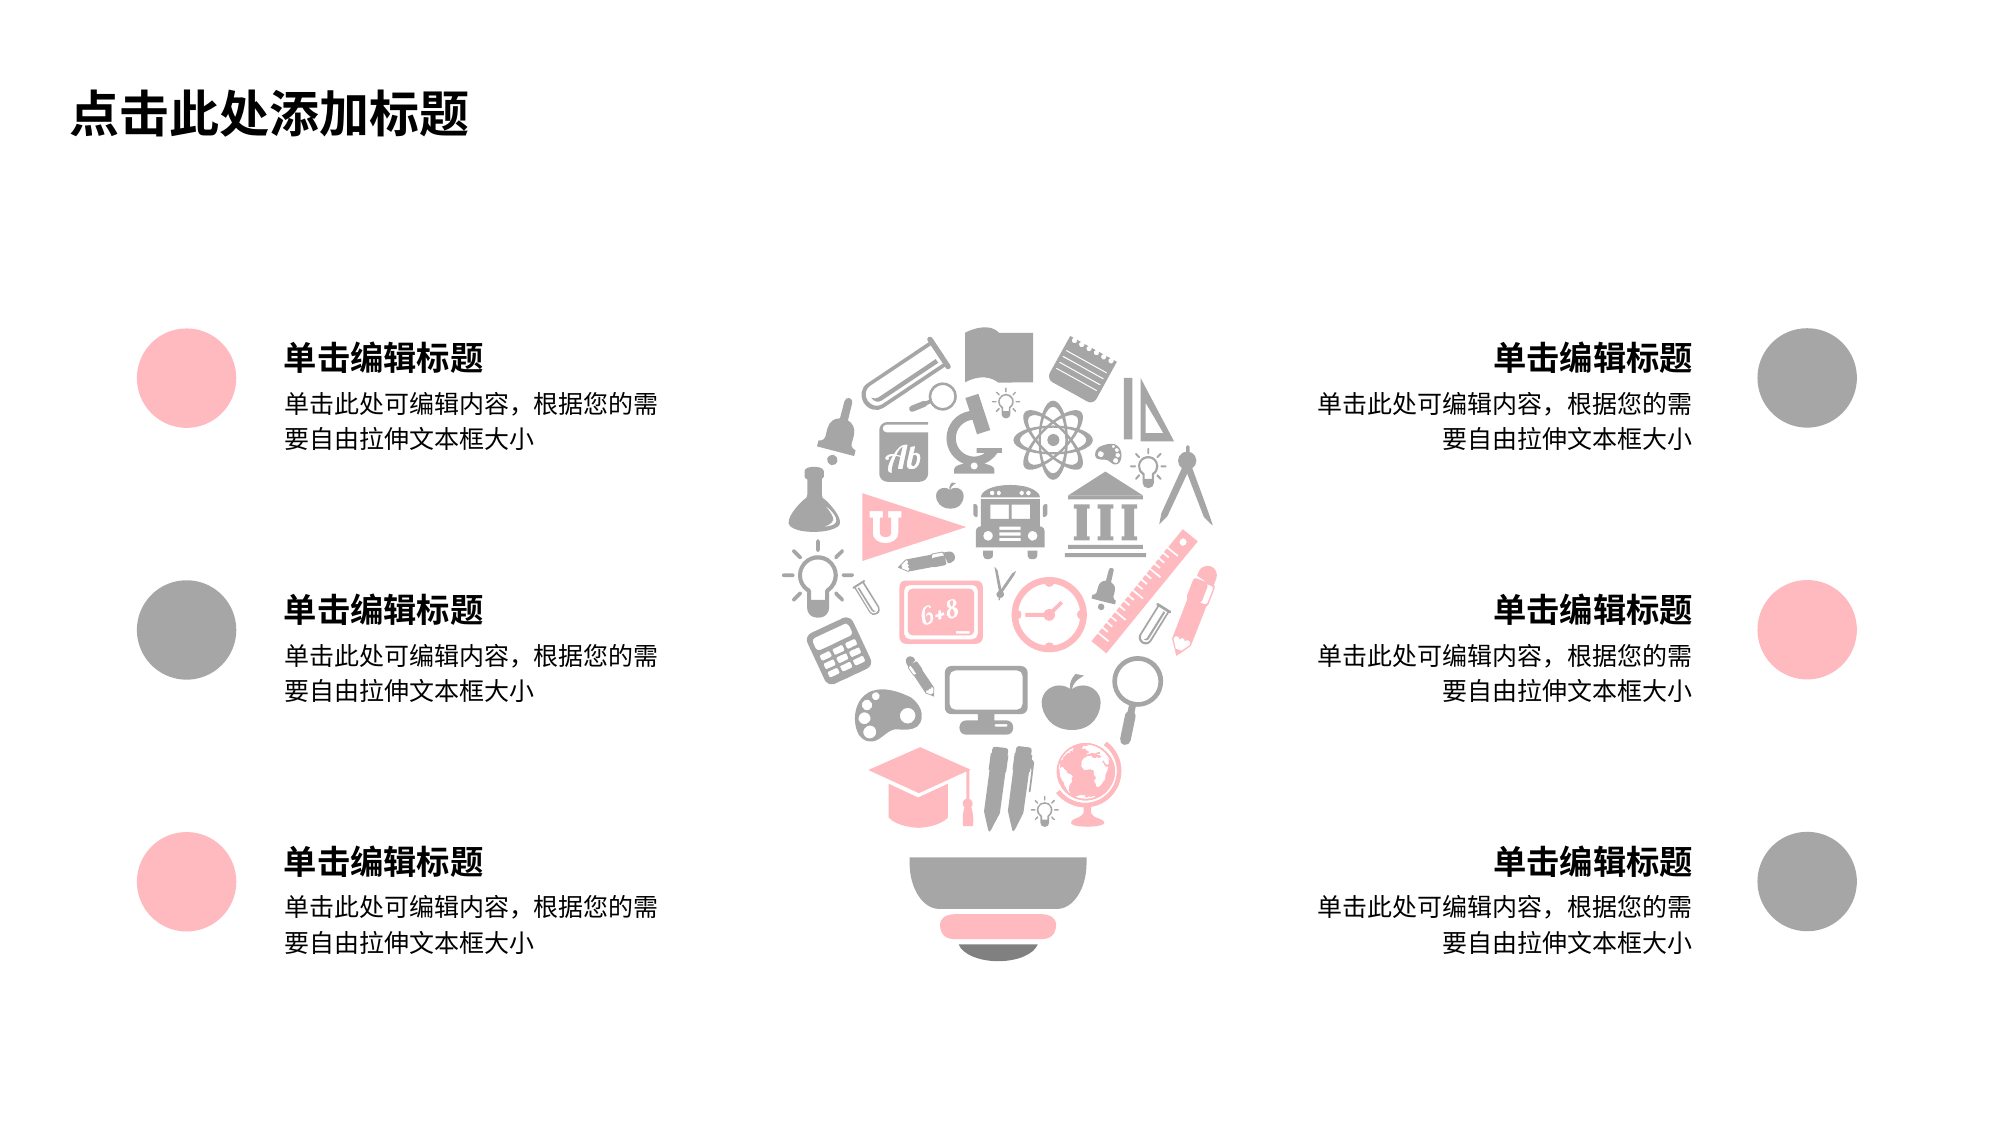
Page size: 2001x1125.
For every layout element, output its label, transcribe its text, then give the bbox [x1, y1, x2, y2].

text_box [857, 587, 876, 612]
text_box [1159, 465, 1191, 525]
text_box [1098, 603, 1105, 611]
text_box [1062, 454, 1067, 463]
text_box [927, 336, 951, 370]
text_box [855, 583, 880, 616]
text_box [879, 422, 929, 482]
text_box [1100, 509, 1111, 540]
text_box [1060, 425, 1076, 431]
text_box [991, 746, 1009, 755]
text_box [135, 831, 238, 933]
text_box 单击此处可编辑内容，根据您的需要自由拉伸文本框大小 [284, 885, 667, 958]
text_box 单击编辑标题 [284, 581, 497, 630]
text_box [1078, 429, 1093, 451]
text_box [1756, 327, 1858, 429]
text_box [1095, 443, 1122, 465]
text_box [1053, 440, 1071, 457]
text_box 单击编辑标题 [1310, 581, 1693, 630]
text_box [791, 549, 803, 560]
text_box [1030, 799, 1055, 827]
text_box [1140, 378, 1175, 442]
text_box 单击此处可编辑内容，根据您的需要自由拉伸文本框大小 [1310, 634, 1693, 706]
text_box [996, 591, 1005, 598]
text_box [897, 551, 955, 572]
text_box [1042, 400, 1064, 415]
text_box [1023, 440, 1053, 470]
text_box [1121, 504, 1138, 509]
text_box [983, 550, 993, 560]
text_box [1007, 770, 1030, 826]
text_box [852, 580, 866, 589]
text_box [940, 914, 1057, 940]
text_box [817, 398, 856, 457]
text_box [1135, 453, 1162, 489]
text_box 单击此处可编辑内容，根据您的需要自由拉伸文本框大小 [1310, 885, 1693, 958]
text_box [905, 656, 935, 697]
text_box [1127, 702, 1137, 712]
text_box [1027, 550, 1038, 560]
text_box [899, 580, 983, 644]
text_box [1097, 504, 1114, 509]
text_box [788, 466, 841, 532]
text_box [1187, 465, 1213, 526]
text_box [1015, 746, 1032, 755]
text_box [135, 327, 238, 429]
text_box [1064, 553, 1147, 558]
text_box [868, 747, 975, 828]
text_box [1073, 536, 1090, 541]
text_box [1047, 433, 1060, 447]
text_box [1091, 529, 1198, 654]
text_box 单击此处可编辑内容，根据您的需要自由拉伸文本框大小 [1310, 382, 1693, 454]
text_box [1120, 711, 1136, 745]
text_box [1112, 656, 1164, 707]
text_box [862, 493, 967, 562]
text_box [1143, 611, 1166, 641]
text_box [1036, 423, 1053, 439]
text_box [999, 570, 1017, 593]
text_box [1068, 544, 1143, 549]
text_box [1039, 454, 1044, 462]
text_box [1068, 496, 1143, 500]
text_box [984, 771, 1006, 825]
text_box [1042, 503, 1048, 518]
text_box [1178, 451, 1197, 468]
text_box [135, 579, 238, 681]
text_box [1030, 449, 1046, 455]
text_box [1011, 823, 1017, 832]
text_box [834, 591, 844, 602]
text_box [946, 393, 1002, 474]
text_box 点击此处添加标题 [55, 75, 507, 151]
text_box [1097, 536, 1114, 541]
text_box [994, 566, 1002, 593]
text_box 单击此处可编辑内容，根据您的需要自由拉伸文本框大小 [284, 634, 667, 706]
text_box [988, 753, 1009, 773]
text_box [1011, 577, 1087, 653]
text_box [1756, 579, 1858, 681]
text_box [935, 487, 964, 509]
text_box [1121, 536, 1138, 541]
text_box [781, 573, 795, 578]
text_box [827, 454, 838, 466]
text_box [1756, 830, 1858, 933]
text_box [944, 665, 1028, 735]
text_box 单击编辑标题 [1310, 833, 1693, 881]
text_box [1039, 417, 1044, 426]
text_box [1042, 465, 1064, 480]
text_box [987, 824, 994, 832]
text_box 单击编辑标题 [1310, 329, 1693, 378]
text_box [1068, 471, 1143, 496]
text_box 单击此处可编辑内容，根据您的需要自由拉伸文本框大小 [284, 382, 667, 455]
text_box [1186, 444, 1190, 456]
text_box [861, 342, 945, 410]
text_box [909, 401, 927, 412]
text_box [1012, 752, 1033, 772]
text_box [1060, 449, 1076, 455]
text_box [806, 617, 872, 685]
text_box [1076, 509, 1087, 540]
text_box [1013, 429, 1028, 451]
text_box [1091, 567, 1116, 605]
text_box [1025, 601, 1063, 621]
text_box [816, 539, 820, 552]
text_box [1049, 336, 1117, 403]
text_box [928, 382, 957, 411]
text_box [841, 573, 855, 578]
text_box [957, 943, 1039, 963]
text_box [1073, 504, 1090, 509]
text_box [965, 327, 1034, 383]
text_box 单击编辑标题 [284, 329, 497, 378]
text_box [1123, 377, 1133, 440]
text_box [1023, 410, 1083, 470]
text_box [949, 482, 956, 492]
text_box [1030, 425, 1046, 431]
text_box [1053, 410, 1083, 440]
text_box [973, 503, 978, 518]
text_box [1156, 603, 1172, 614]
text_box 单击编辑标题 [284, 833, 497, 882]
text_box [1172, 565, 1217, 656]
text_box [798, 555, 838, 618]
text_box [908, 856, 1088, 910]
text_box [995, 387, 1016, 419]
text_box [854, 689, 922, 742]
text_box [1041, 673, 1101, 731]
text_box [791, 591, 803, 602]
text_box [1138, 606, 1169, 645]
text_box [1055, 741, 1122, 827]
text_box [1028, 757, 1035, 793]
text_box [834, 549, 844, 560]
text_box [980, 484, 1040, 498]
text_box [1124, 509, 1135, 540]
text_box [975, 499, 1045, 548]
text_box [1062, 417, 1067, 426]
text_box [871, 359, 939, 402]
